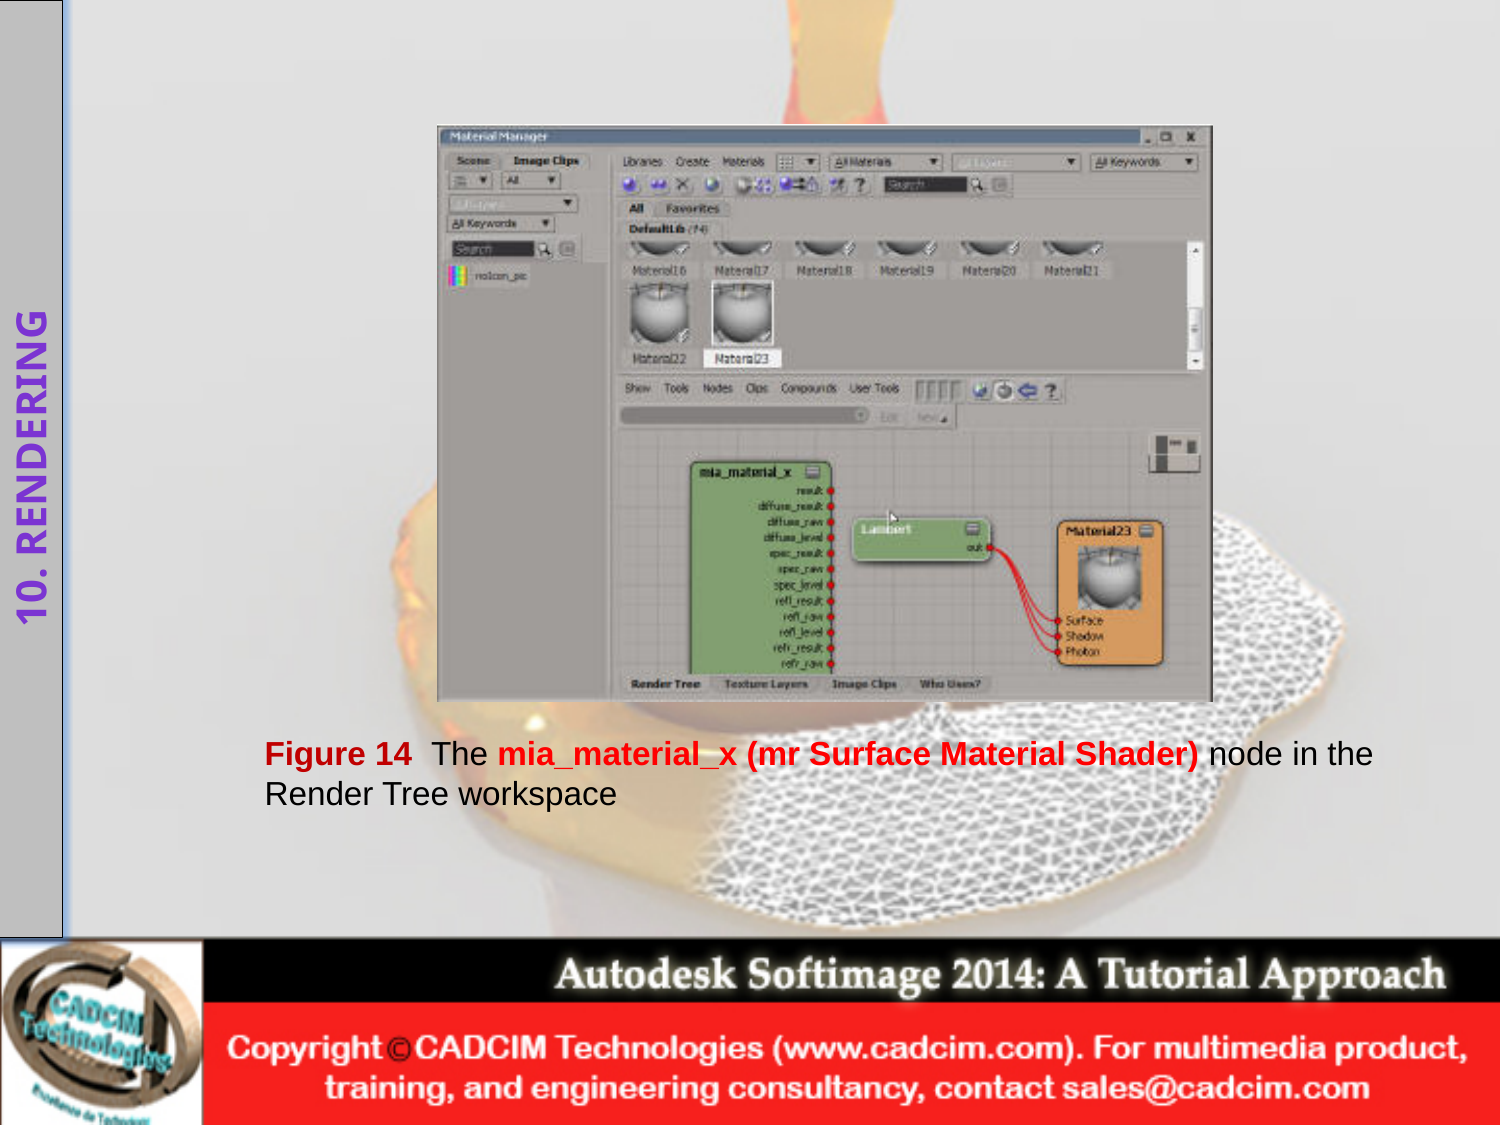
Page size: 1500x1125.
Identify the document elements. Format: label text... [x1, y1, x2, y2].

text_box Figure 14 The mia_material_x (mr Surface Material Shader) node in the Render Tree workspace [249, 724, 1438, 820]
picture [0, 0, 1500, 1125]
